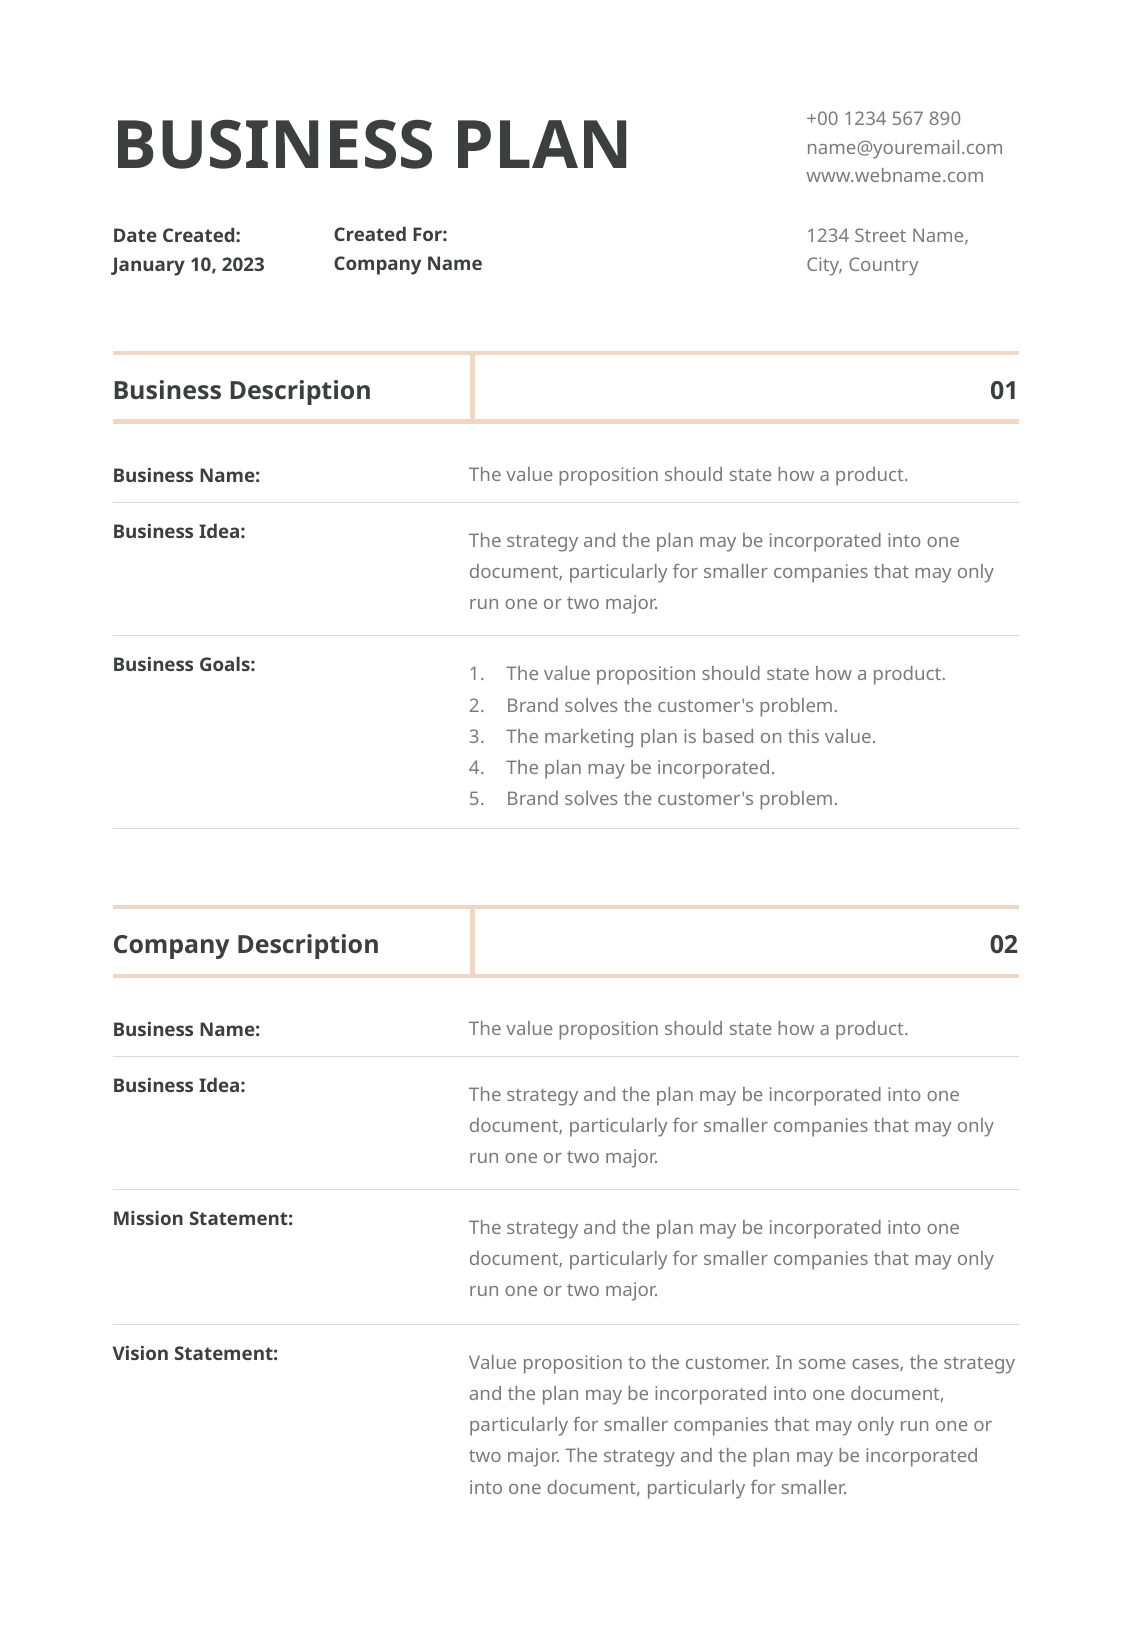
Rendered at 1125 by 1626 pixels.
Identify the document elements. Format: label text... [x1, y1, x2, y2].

text_box Value proposition to the customer. In some cases, the strategy and the plan may be incorporated into one document, particularly for smaller companies that may only run one or two major. The strategy and the plan may be incorporated into one document, particularly for smaller. [468, 1341, 1019, 1498]
text_box Created For: Company Name [333, 216, 501, 275]
text_box +00 1234 567 890 name@youremail.com www.webname.com [806, 100, 1019, 187]
text_box 01 [875, 374, 1019, 405]
text_box Business Goals: [112, 652, 304, 676]
text_box The value proposition should state how a product. [468, 1016, 1019, 1040]
text_box Business Idea: [112, 519, 304, 543]
text_box Date Created: January 10, 2023 [112, 217, 280, 275]
text_box Mission Statement: [112, 1206, 304, 1230]
text_box 02 [875, 928, 1019, 959]
text_box The strategy and the plan may be incorporated into one document, particularly for smaller companies that may only run one or two major. [468, 519, 1019, 614]
text_box The strategy and the plan may be incorporated into one document, particularly for smaller companies that may only run one or two major. [468, 1206, 1019, 1301]
text_box The value proposition should state how a product. [468, 463, 1019, 486]
text_box Business Name: [112, 463, 304, 486]
text_box The strategy and the plan may be incorporated into one document, particularly for smaller companies that may only run one or two major. [468, 1073, 1019, 1168]
text_box Business Name: [112, 1017, 304, 1040]
text_box The value proposition should state how a product. Brand solves the customer's problem. The marketing plan is based on this value. The plan may be incorporated. Brand solves the customer's problem. [468, 653, 993, 810]
text_box Company Description [112, 928, 420, 959]
text_box Business Description [112, 374, 420, 405]
text_box Vision Statement: [112, 1341, 304, 1365]
text_box 1234 Street Name, City, Country [806, 217, 985, 275]
text_box BUSINESS PLAN [112, 101, 806, 182]
text_box Business Idea: [112, 1073, 304, 1097]
